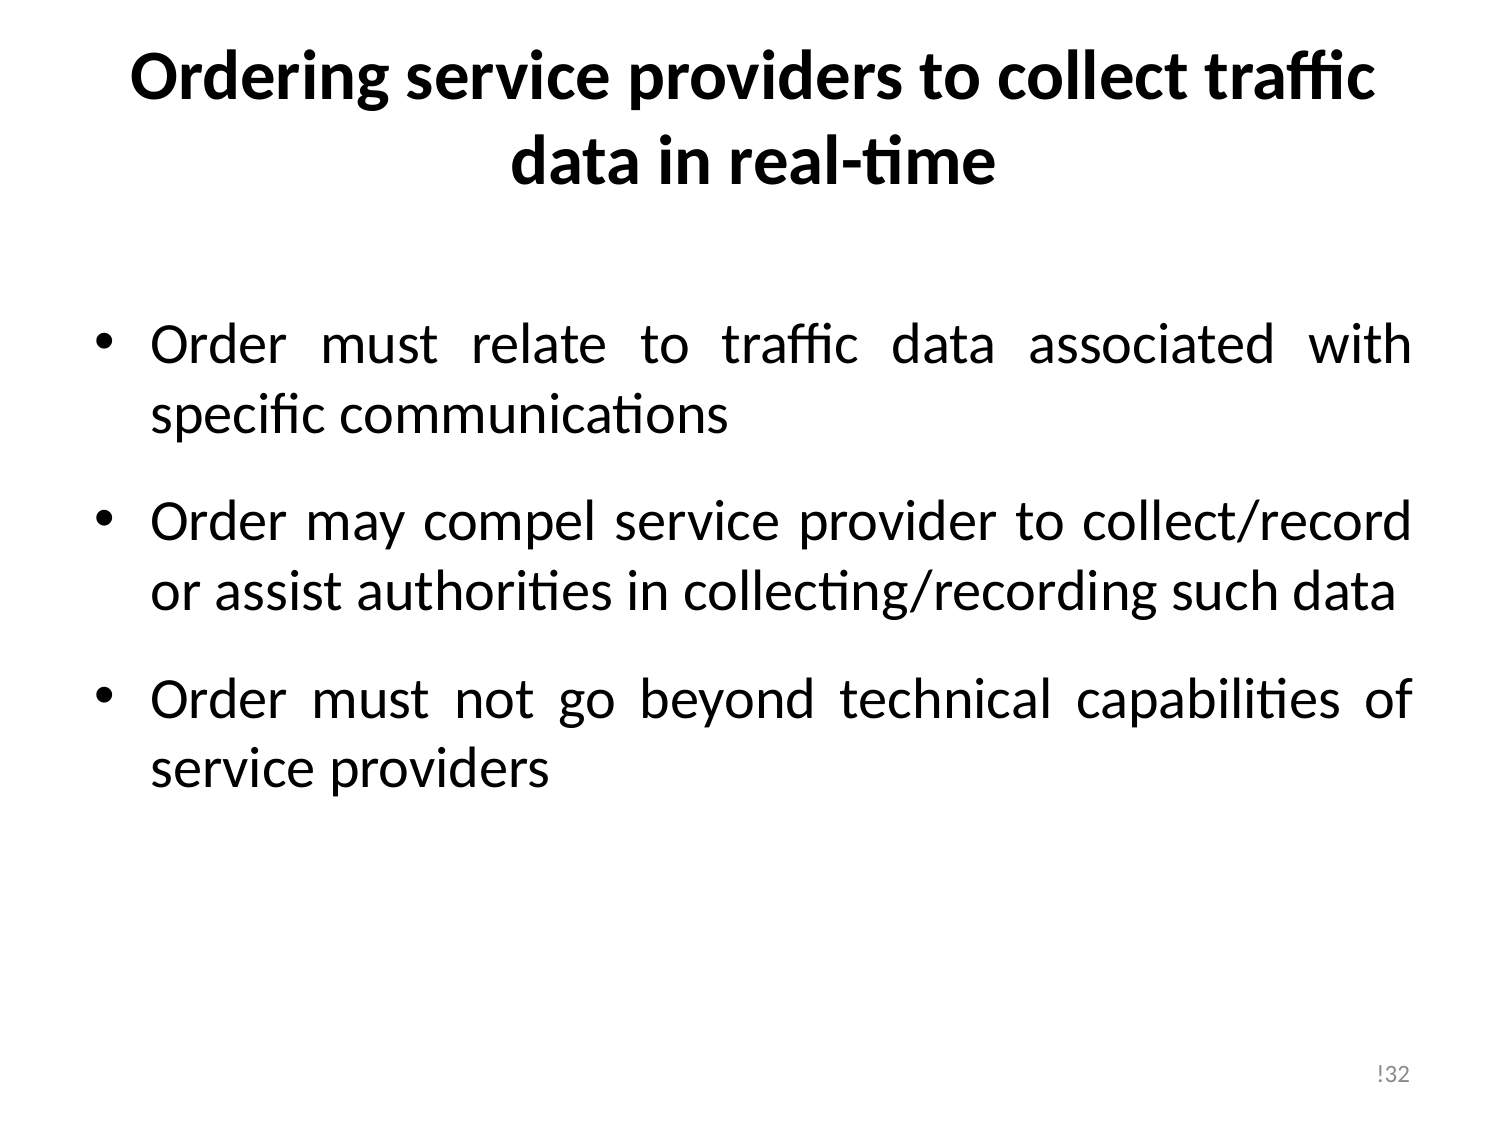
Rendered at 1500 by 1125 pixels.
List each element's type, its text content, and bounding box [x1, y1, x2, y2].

list Order must relate to traffic data associated with specific communications Order may compel service provider to collect/record or assist authorities in collecting/recording such data Order must not go beyond technical capabilities of service providers [79, 297, 1430, 1024]
slide_number !32 [1074, 1042, 1425, 1103]
title Ordering service providers to collect traffic data in real-time [54, 21, 1455, 209]
